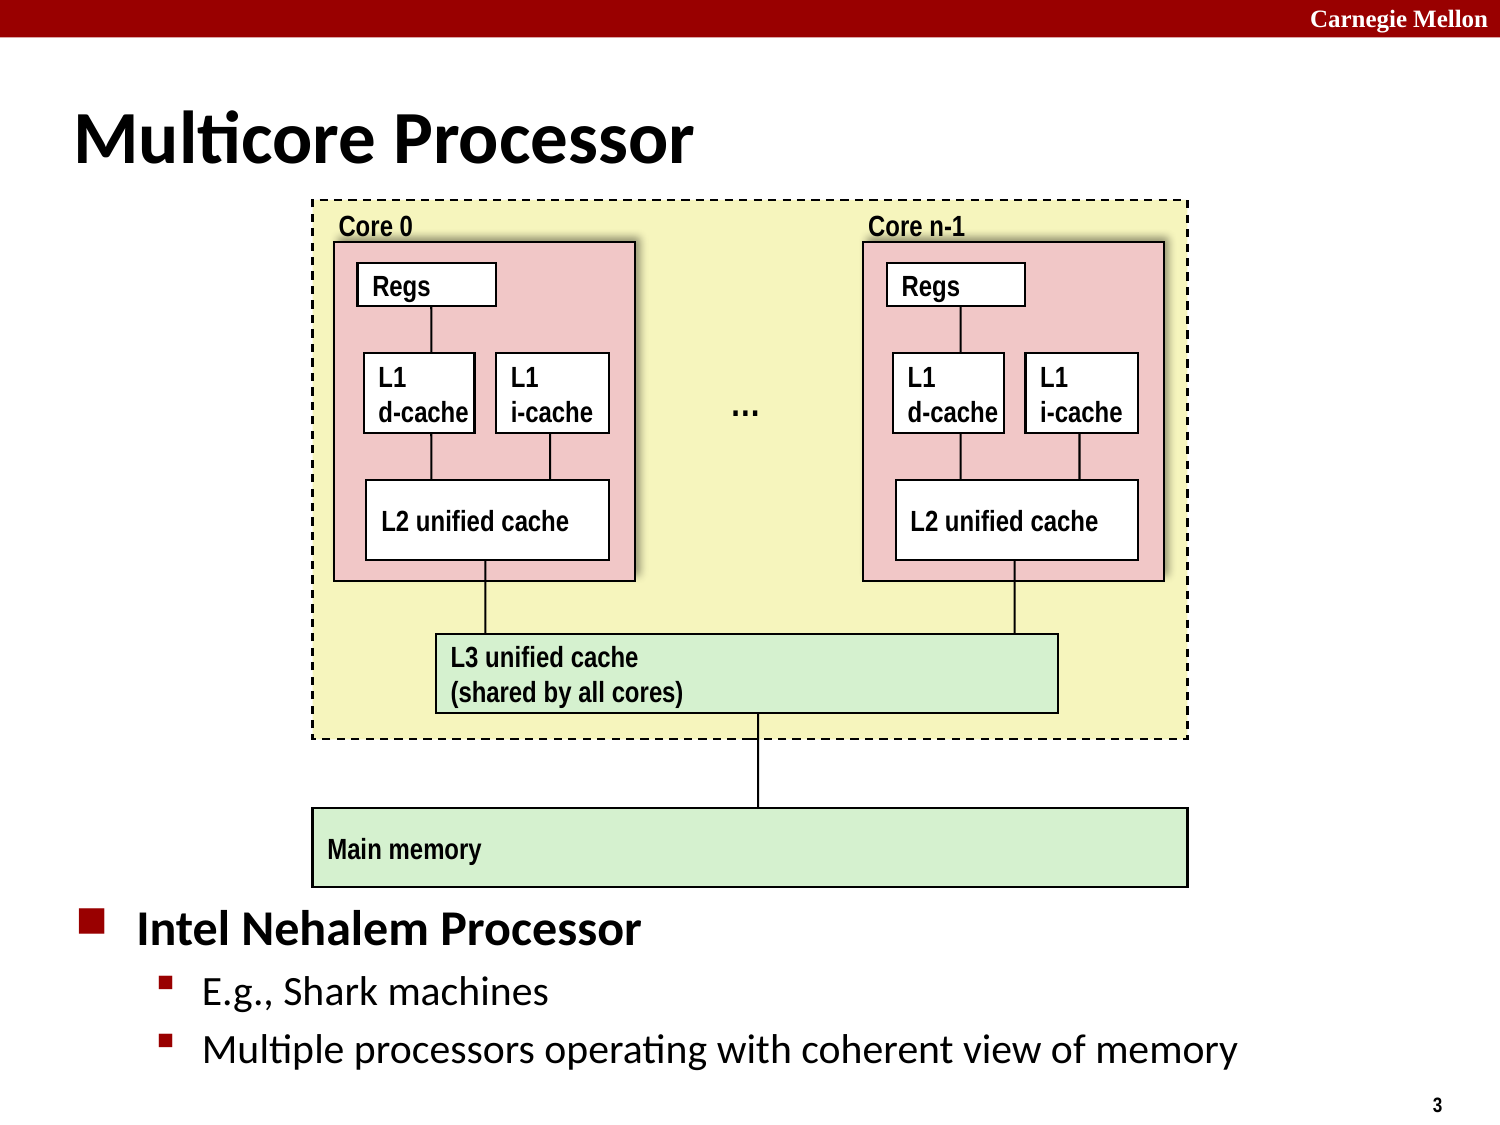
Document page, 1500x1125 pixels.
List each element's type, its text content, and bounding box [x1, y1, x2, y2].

list Intel Nehalem Processor E.g., Shark machines Multiple processors operating with coherent view of memory [64, 887, 1361, 1040]
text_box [312, 199, 1188, 888]
title Multicore Processor [58, 71, 1305, 197]
